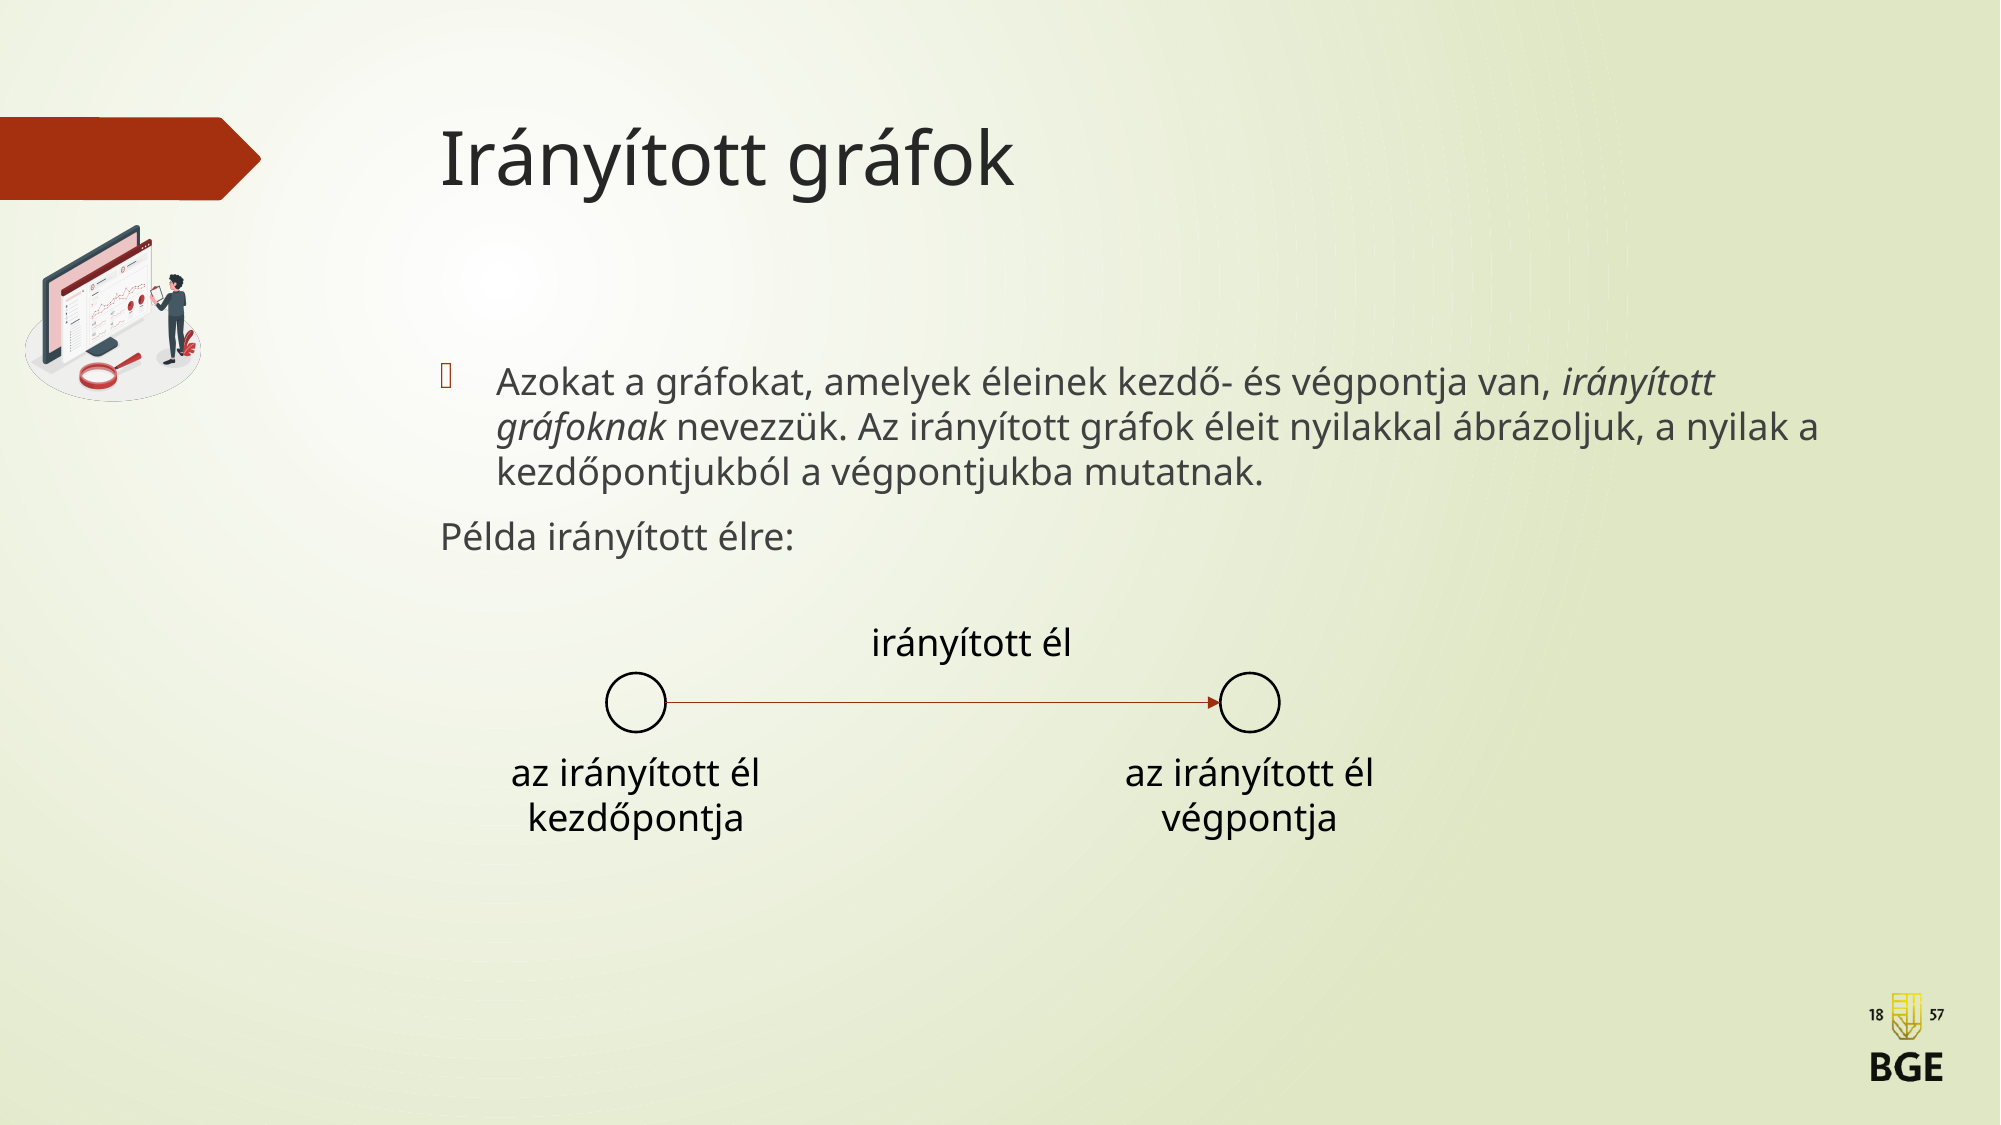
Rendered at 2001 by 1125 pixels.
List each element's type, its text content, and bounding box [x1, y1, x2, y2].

picture [17, 217, 208, 408]
text_box irányított él [856, 612, 1088, 672]
title Irányított gráfok [425, 102, 1888, 313]
picture [1853, 984, 1958, 1090]
list Azokat a gráfokat, amelyek éleinek kezdő- és végpontja van, irányított gráfoknak nevezzük. Az irányított gráfok éleit nyilakkal ábrázoljuk, a nyilak a kezdőpontjukból a végpontjukba mutatnak. Példa irányított élre: [424, 350, 1888, 628]
text_box [605, 671, 667, 734]
text_box [1219, 671, 1281, 734]
text_box az irányított él kezdőpontja [496, 741, 776, 847]
text_box az irányított él végpontja [1109, 741, 1390, 847]
